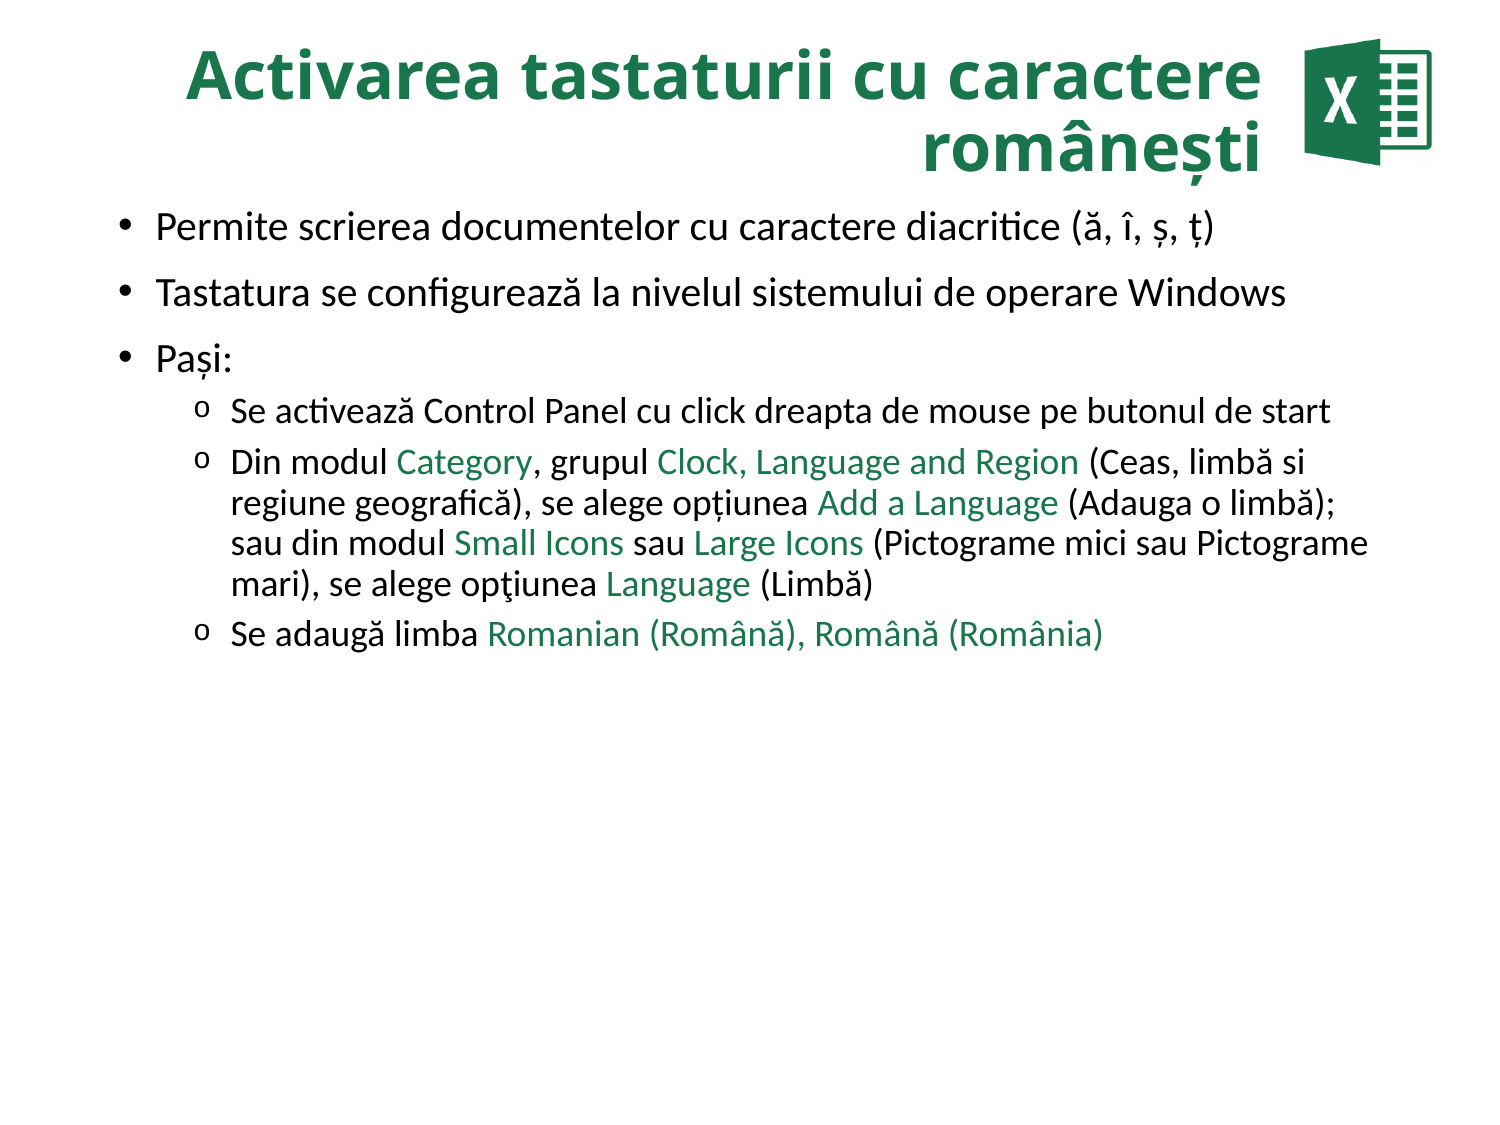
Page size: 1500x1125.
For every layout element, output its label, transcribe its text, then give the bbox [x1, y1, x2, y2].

picture [1300, 34, 1436, 170]
title Activarea tastaturii cu caractere româneşti [103, 59, 1279, 168]
list Permite scrierea documentelor cu caractere diacritice (ă, î, ş, ţ) Tastatura se configurează la nivelul sistemului de operare Windows Paşi: Se activează Control Panel cu click dreapta de mouse pe butonul de start Din modul Category, grupul Clock, Language and Region (Ceas, limbă si regiune geografică), se alege opţiunea Add a Language (Adauga o limbă); sau din modul Small Icons sau Large Icons (Pictograme mici sau Pictograme mari), se alege opţiunea Language (Limbă) Se adaugă limba Romanian (Română), Română (România) [103, 196, 1397, 1034]
